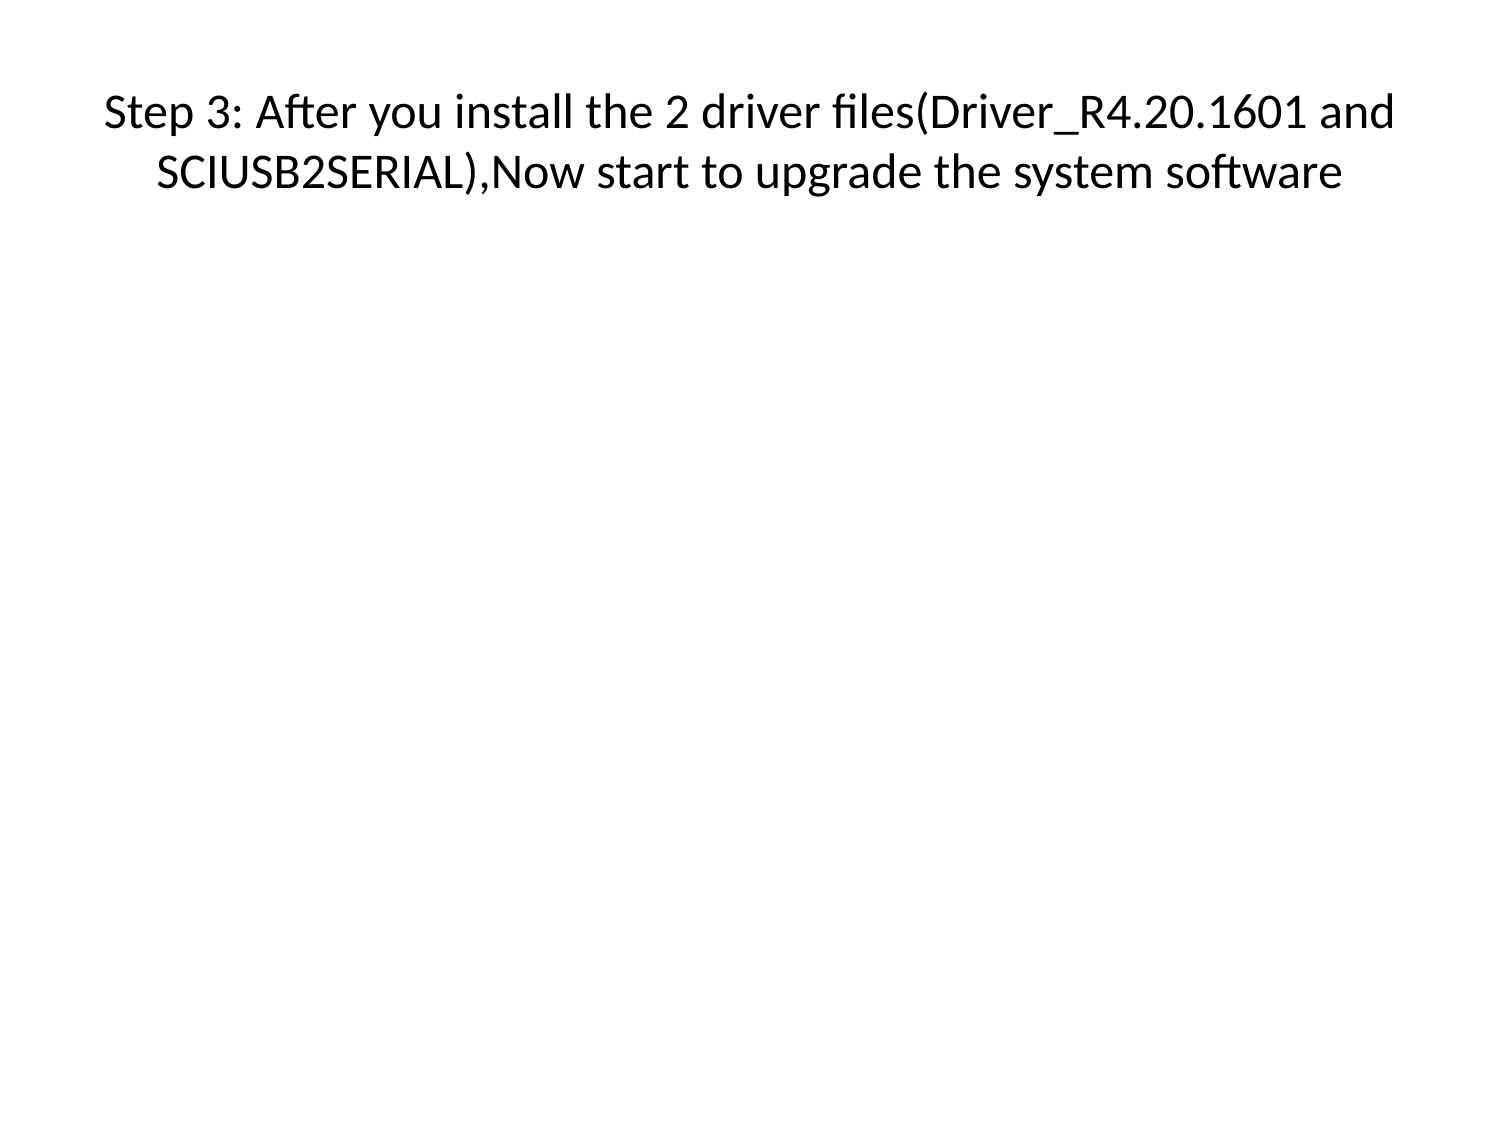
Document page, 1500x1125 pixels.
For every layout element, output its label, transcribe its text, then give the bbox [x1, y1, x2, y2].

title Step 3: After you install the 2 driver files(Driver_R4.20.1601 and SCIUSB2SERIAL),Now start to upgrade the system software [75, 45, 1425, 232]
